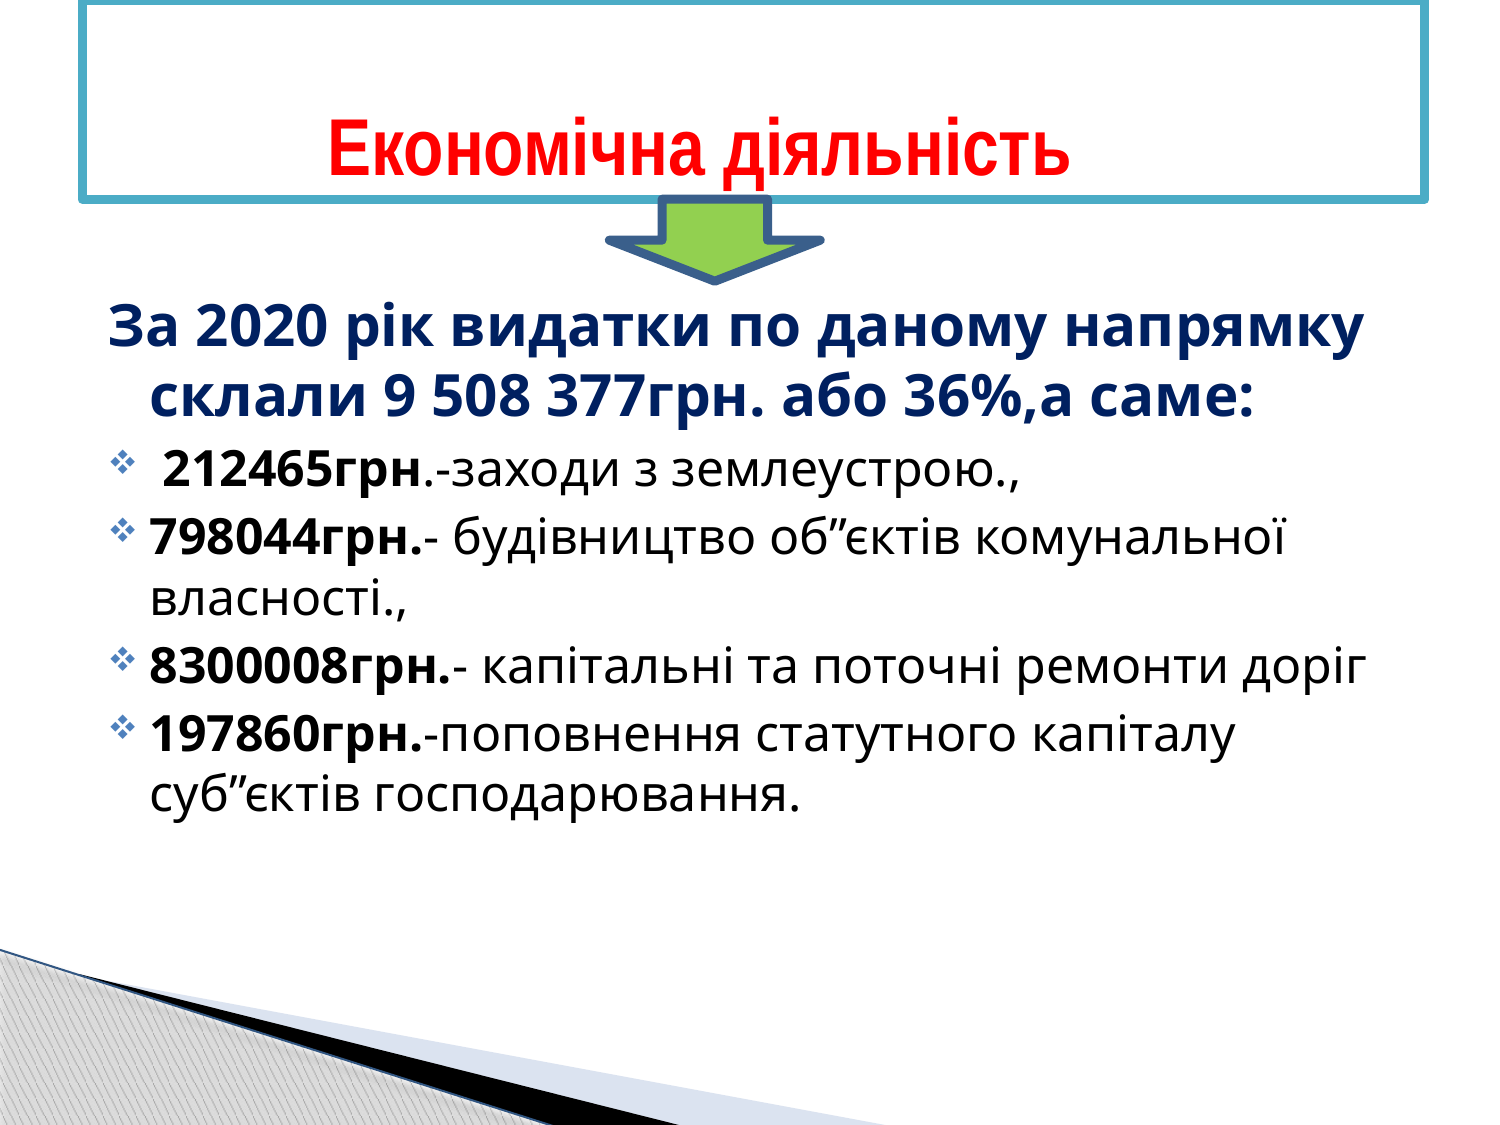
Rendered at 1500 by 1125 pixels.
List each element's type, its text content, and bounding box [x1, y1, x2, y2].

list За 2020 рік видатки по даному напрямку склали 9 508 377грн. або 36%,а саме: 212465грн.-заходи з землеустрою., 798044грн.- будівництво об”єктів комунальної власності., 8300008грн.- капітальні та поточні ремонти доріг 197860грн.-поповнення статутного капіталу суб”єктів господарювання. [75, 281, 1465, 961]
text_box [604, 194, 825, 286]
title Економічна діяльність [78, 0, 1429, 204]
